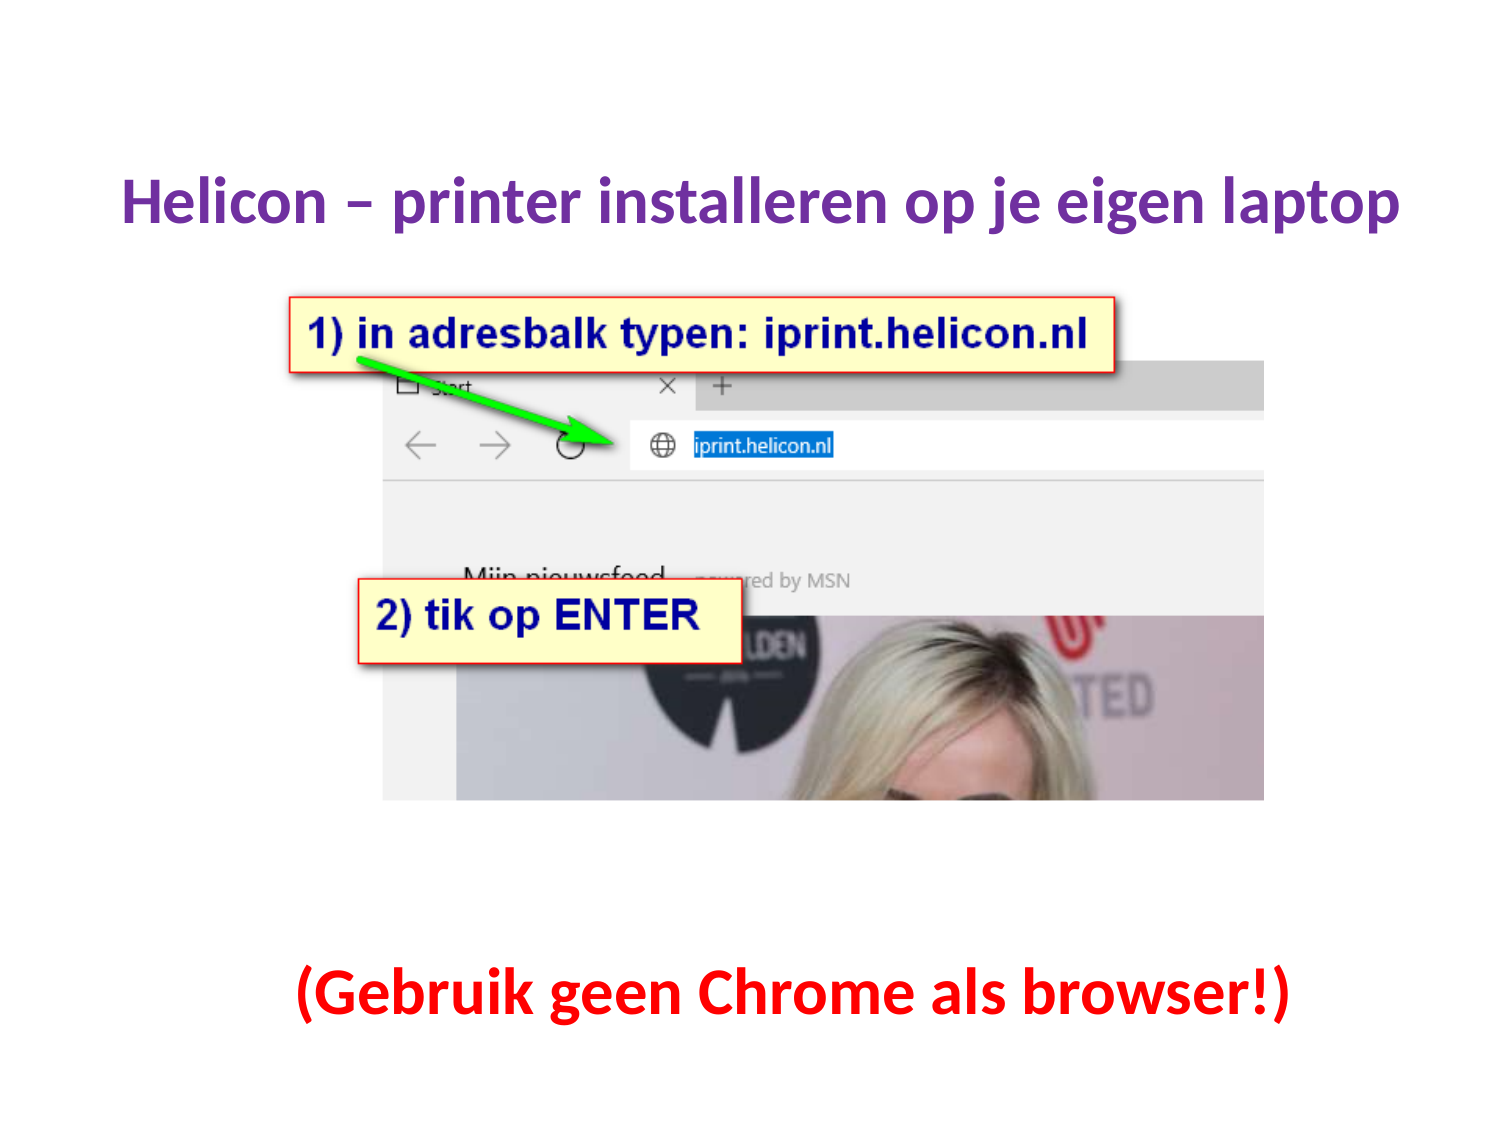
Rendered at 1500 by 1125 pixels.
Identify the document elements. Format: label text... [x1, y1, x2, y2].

text_box Helicon – printer installeren op je eigen laptop [106, 148, 1418, 244]
text_box (Gebruik geen Chrome als browser!) [279, 940, 1308, 1036]
picture [236, 267, 1264, 858]
